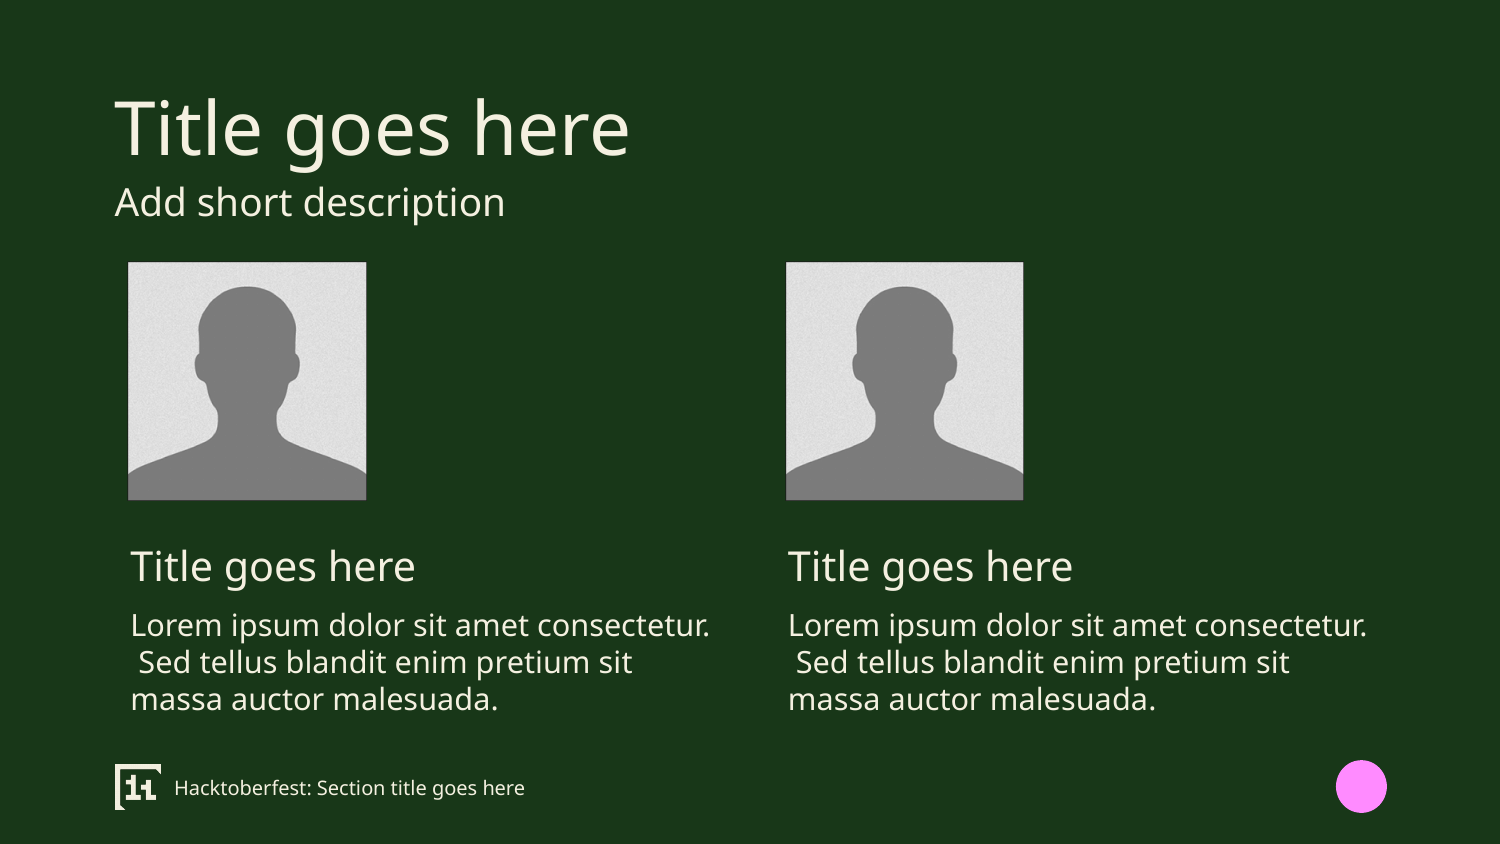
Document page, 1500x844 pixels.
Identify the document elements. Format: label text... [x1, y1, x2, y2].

text_box Title goes here [114, 76, 1357, 170]
picture [785, 261, 1024, 501]
text_box Lorem ipsum dolor sit amet consectetur. Sed tellus blandit enim pretium sit massa auctor malesuada. [130, 602, 712, 717]
text_box Title goes here [130, 536, 712, 590]
picture [114, 764, 161, 811]
text_box Lorem ipsum dolor sit amet consectetur. Sed tellus blandit enim pretium sit massa auctor malesuada. [787, 602, 1370, 717]
text_box Add short description [114, 176, 1357, 225]
slide_number [1336, 526, 1387, 844]
picture [127, 261, 367, 501]
title Hacktoberfest: Section title goes here [173, 772, 1336, 801]
text_box Title goes here [787, 536, 1370, 590]
